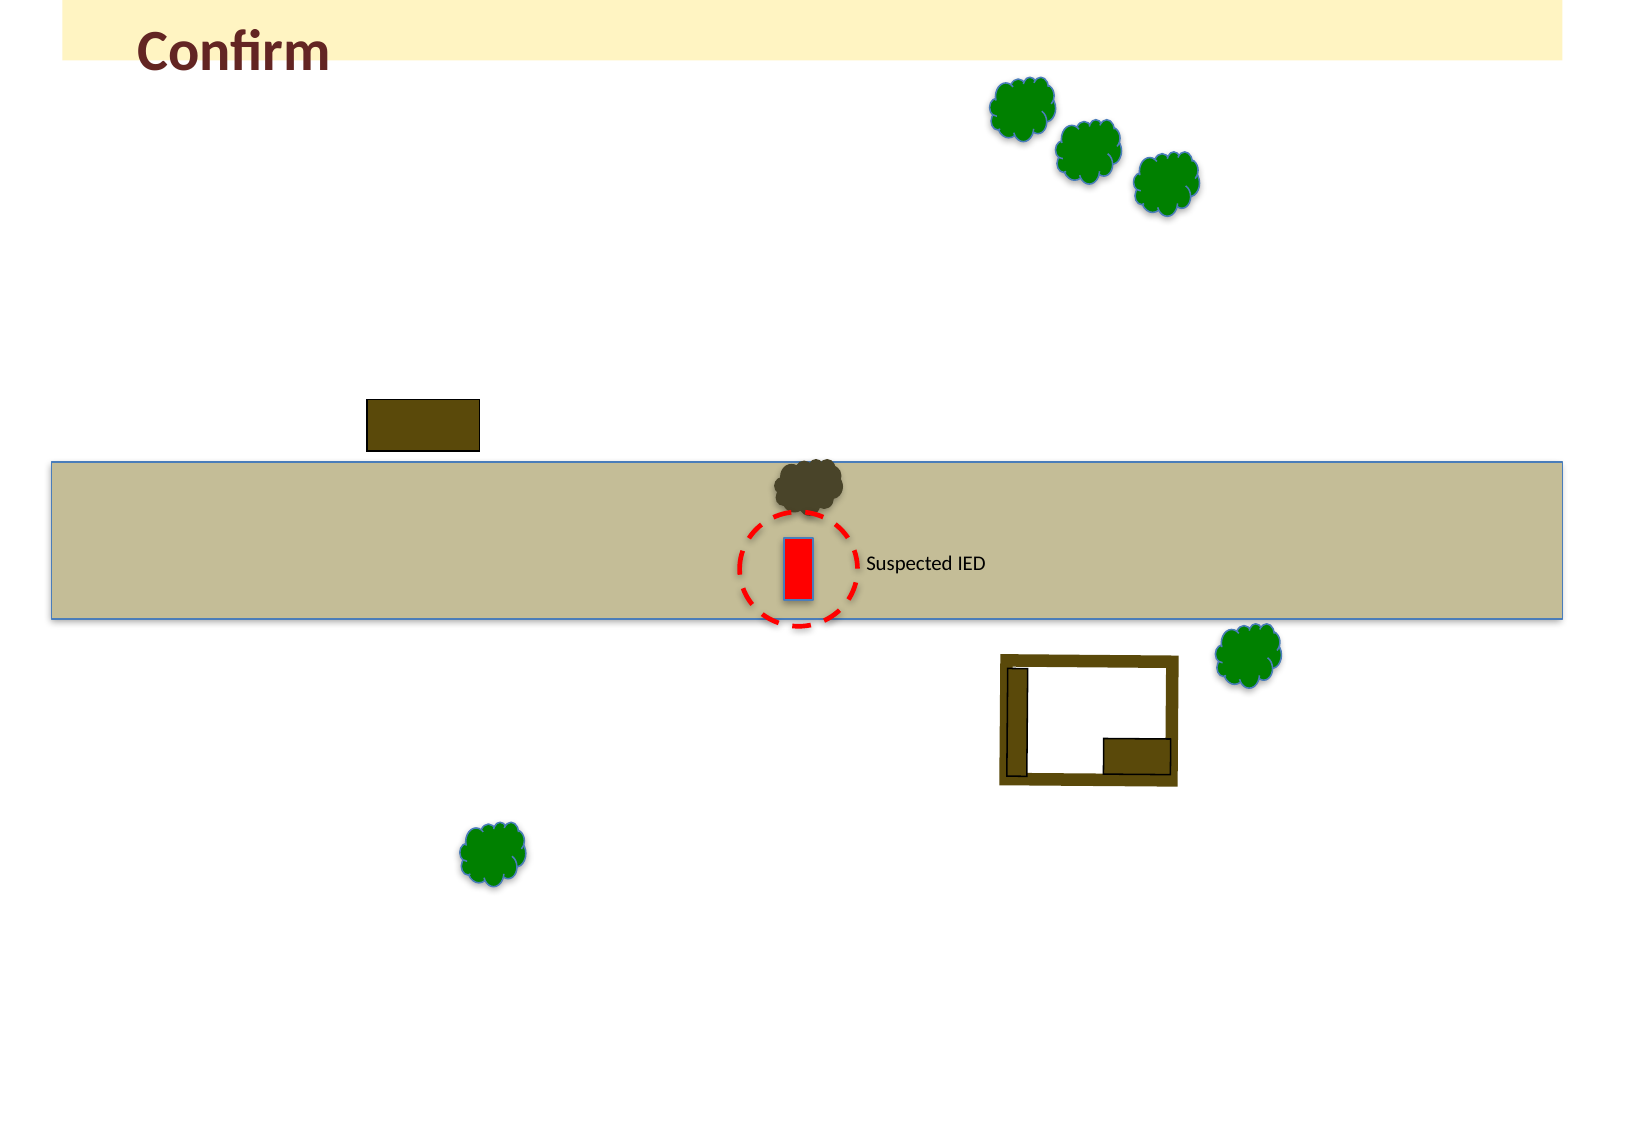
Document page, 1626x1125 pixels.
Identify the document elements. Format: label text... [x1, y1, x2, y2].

text_box [836, 461, 1563, 619]
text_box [739, 511, 1089, 627]
text_box [51, 461, 796, 619]
text_box [459, 822, 526, 887]
text_box [1055, 119, 1122, 185]
text_box Confirm [65, 4, 404, 90]
text_box [367, 399, 480, 452]
text_box [774, 459, 843, 510]
text_box [1133, 151, 1200, 217]
text_box [989, 77, 1056, 142]
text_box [989, 632, 1189, 808]
text_box [1215, 623, 1282, 689]
text_box [62, 0, 1563, 61]
